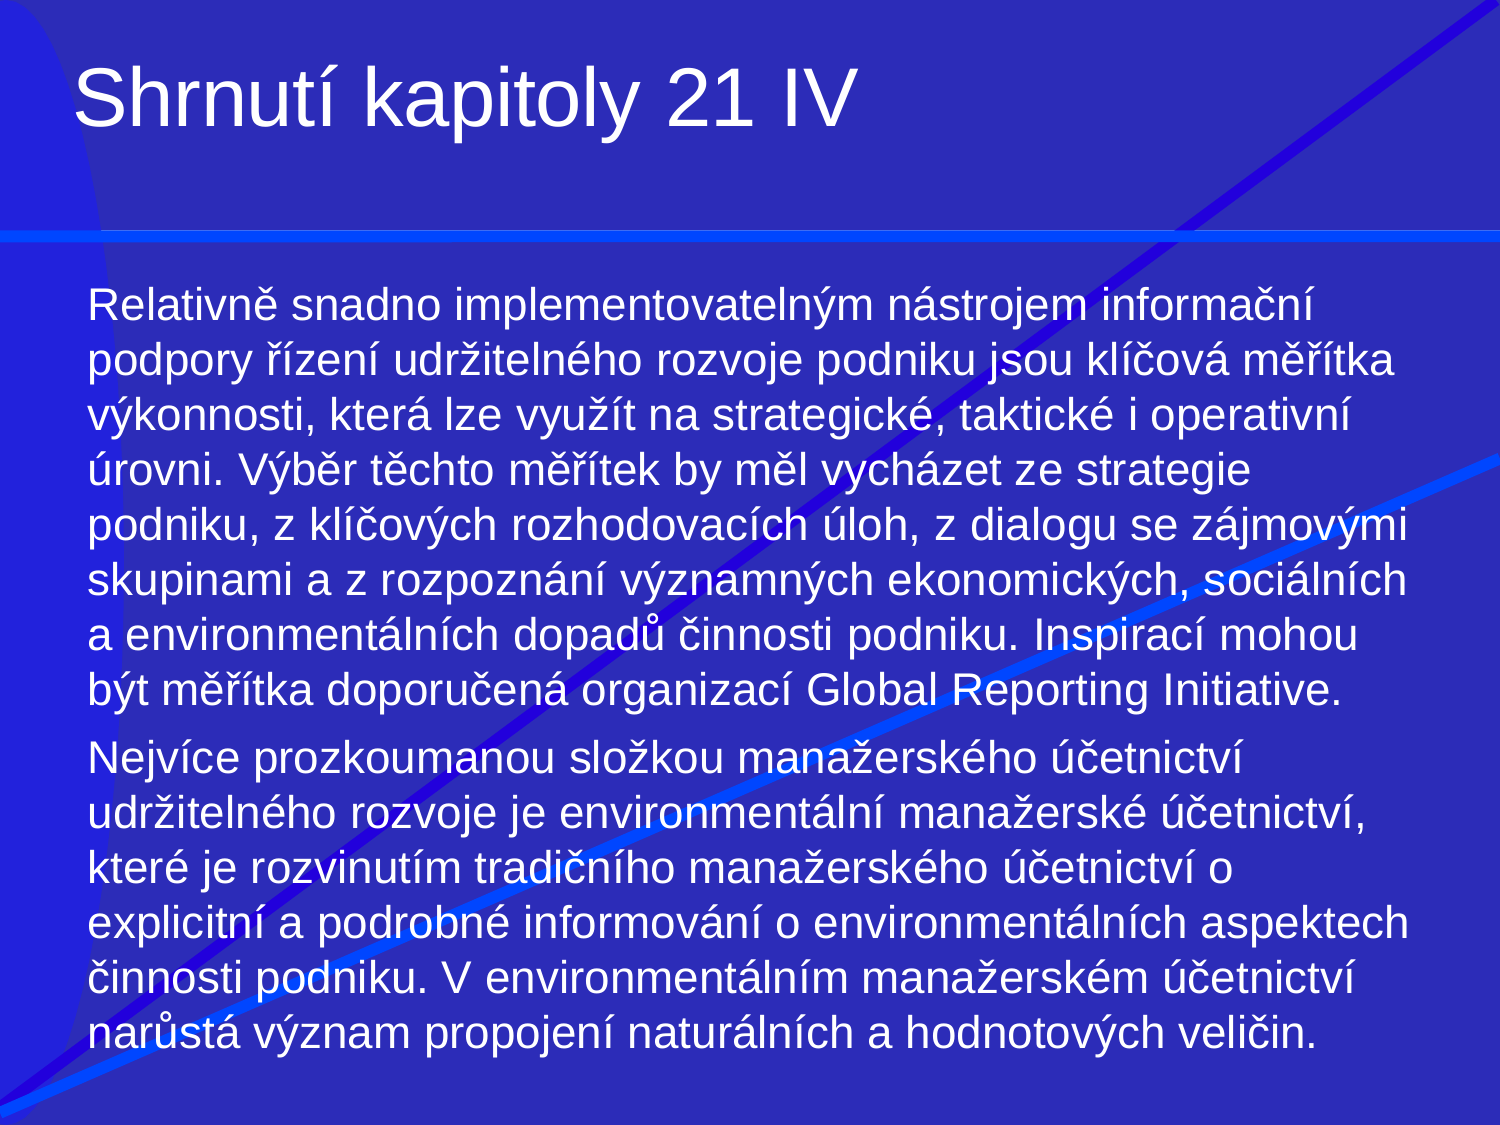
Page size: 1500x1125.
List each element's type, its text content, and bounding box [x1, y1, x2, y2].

title Shrnutí kapitoly 21 IV [72, 43, 1428, 145]
list Relativně snadno implementovatelným nástrojem informační podpory řízení udržitelného rozvoje podniku jsou klíčová měřítka výkonnosti, která lze využít na strategické, taktické i operativní úrovni. Výběr těchto měřítek by měl vycházet ze strategie podniku, z klíčových rozhodovacích úloh, z dialogu se zájmovými skupinami a z rozpoznání významných ekonomických, sociálních a environmentálních dopadů činnosti podniku. Inspirací mohou být měřítka doporučená organizací Global Reporting Initiative. Nejvíce prozkoumanou složkou manažerského účetnictví udržitelného rozvoje je environmentální manažerské účetnictví, které je rozvinutím tradičního manažerského účetnictví o explicitní a podrobné informování o environmentálních aspektech činnosti podniku. V environmentálním manažerském účetnictví narůstá význam propojení naturálních a hodnotových veličin. [87, 275, 1413, 1066]
